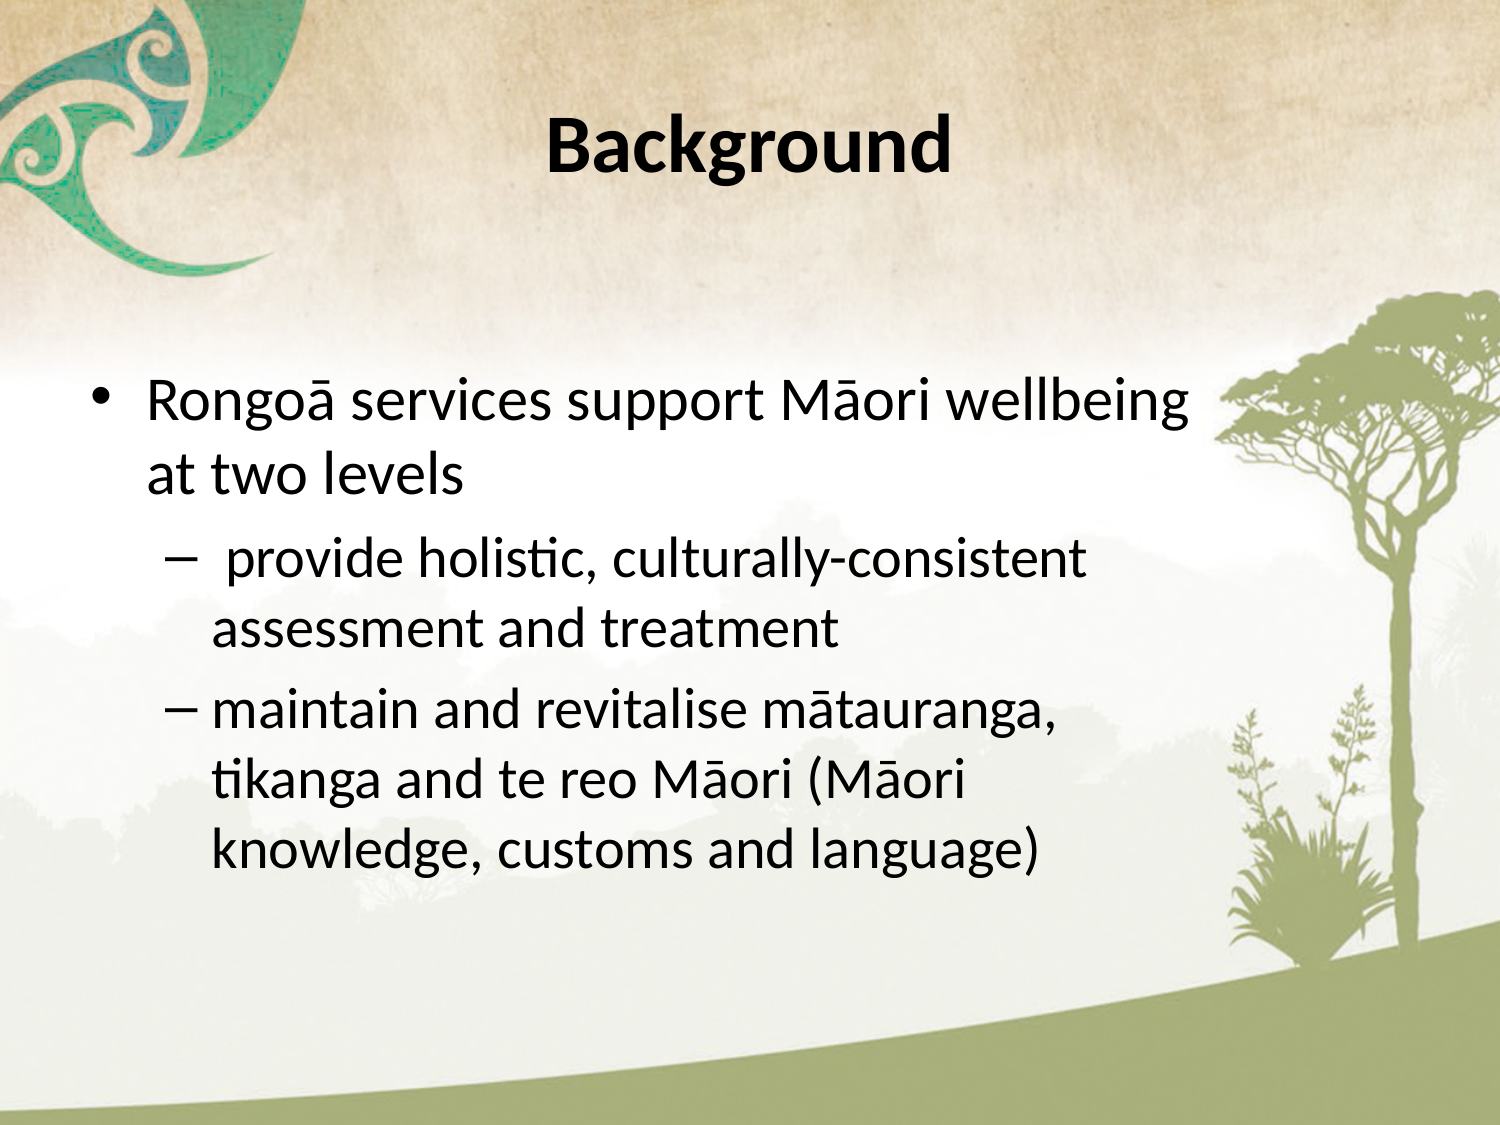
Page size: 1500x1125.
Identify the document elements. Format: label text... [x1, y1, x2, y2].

list Rongoā services support Māori wellbeing at two levels provide holistic, culturally-consistent assessment and treatment maintain and revitalise mātauranga, tikanga and te reo Māori (Māori knowledge, customs and language) [75, 262, 1246, 1005]
title Background [75, 45, 1425, 233]
picture [0, 0, 1500, 1125]
